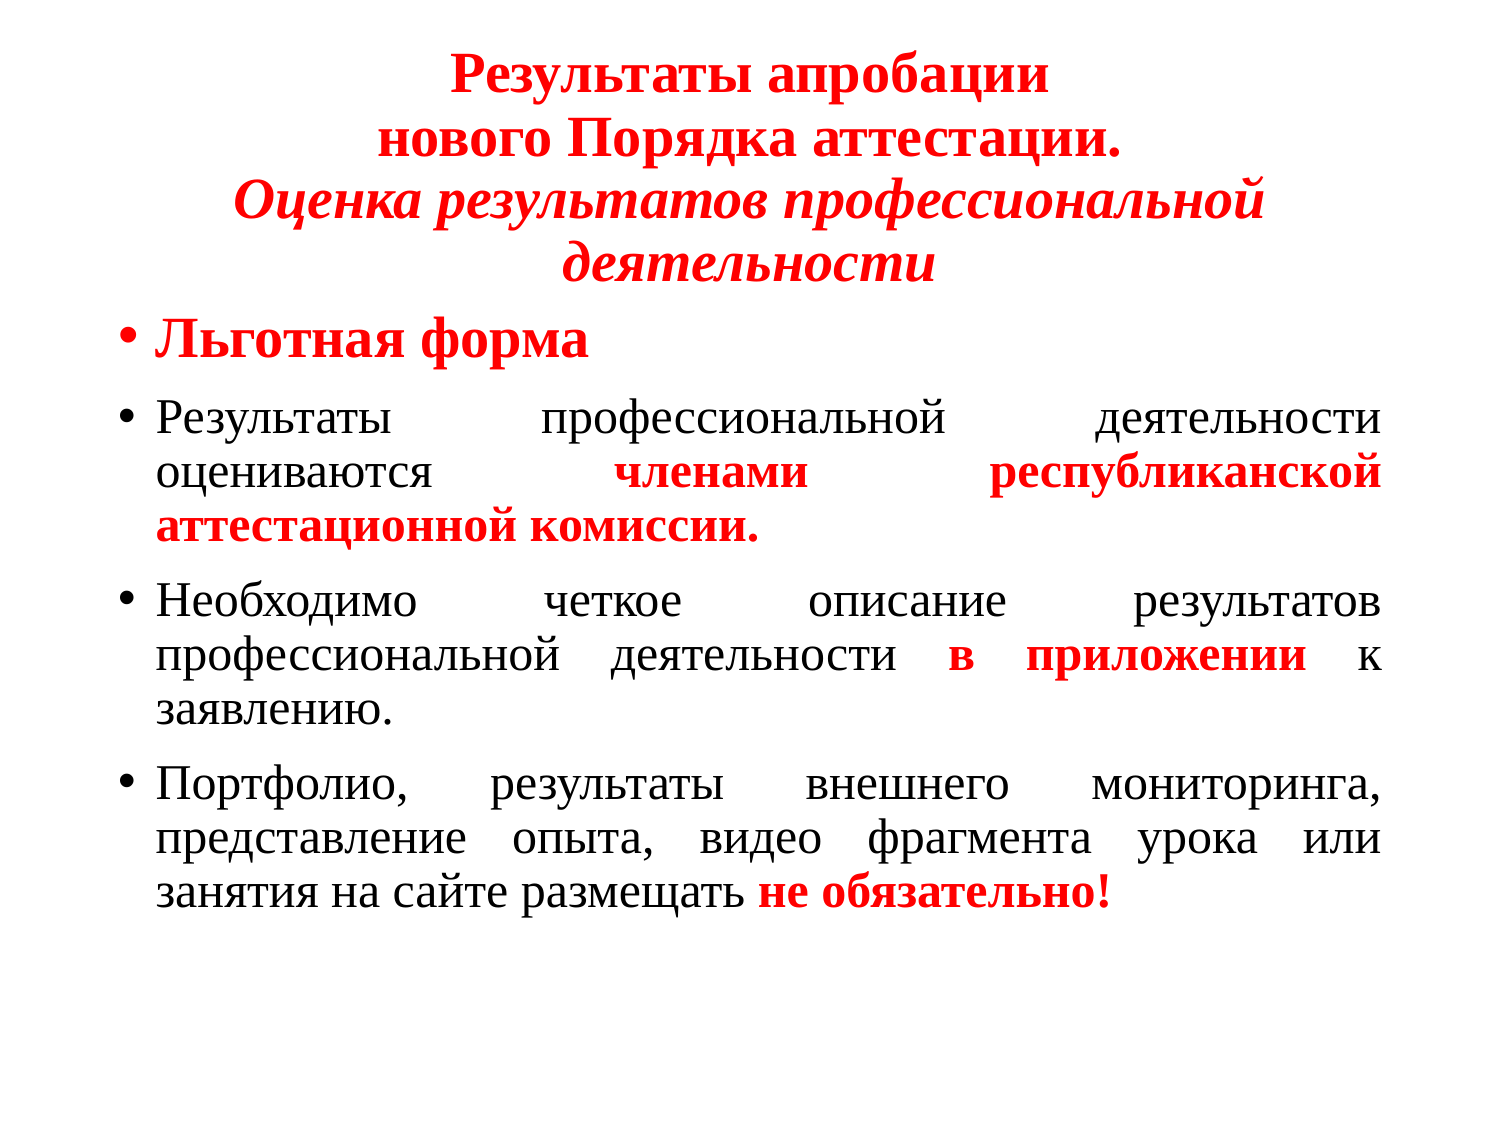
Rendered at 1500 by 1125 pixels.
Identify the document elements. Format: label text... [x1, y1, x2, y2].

list Льготная форма Результаты профессиональной деятельности оцениваются членами республиканской аттестационной комиссии. Необходимо четкое описание результатов профессиональной деятельности в приложении к заявлению. Портфолио, результаты внешнего мониторинга, представление опыта, видео фрагмента урока или занятия на сайте размещать не обязательно! [103, 299, 1397, 1014]
title Результаты апробации нового Порядка аттестации. Оценка результатов профессиональной деятельности [103, 59, 1397, 278]
